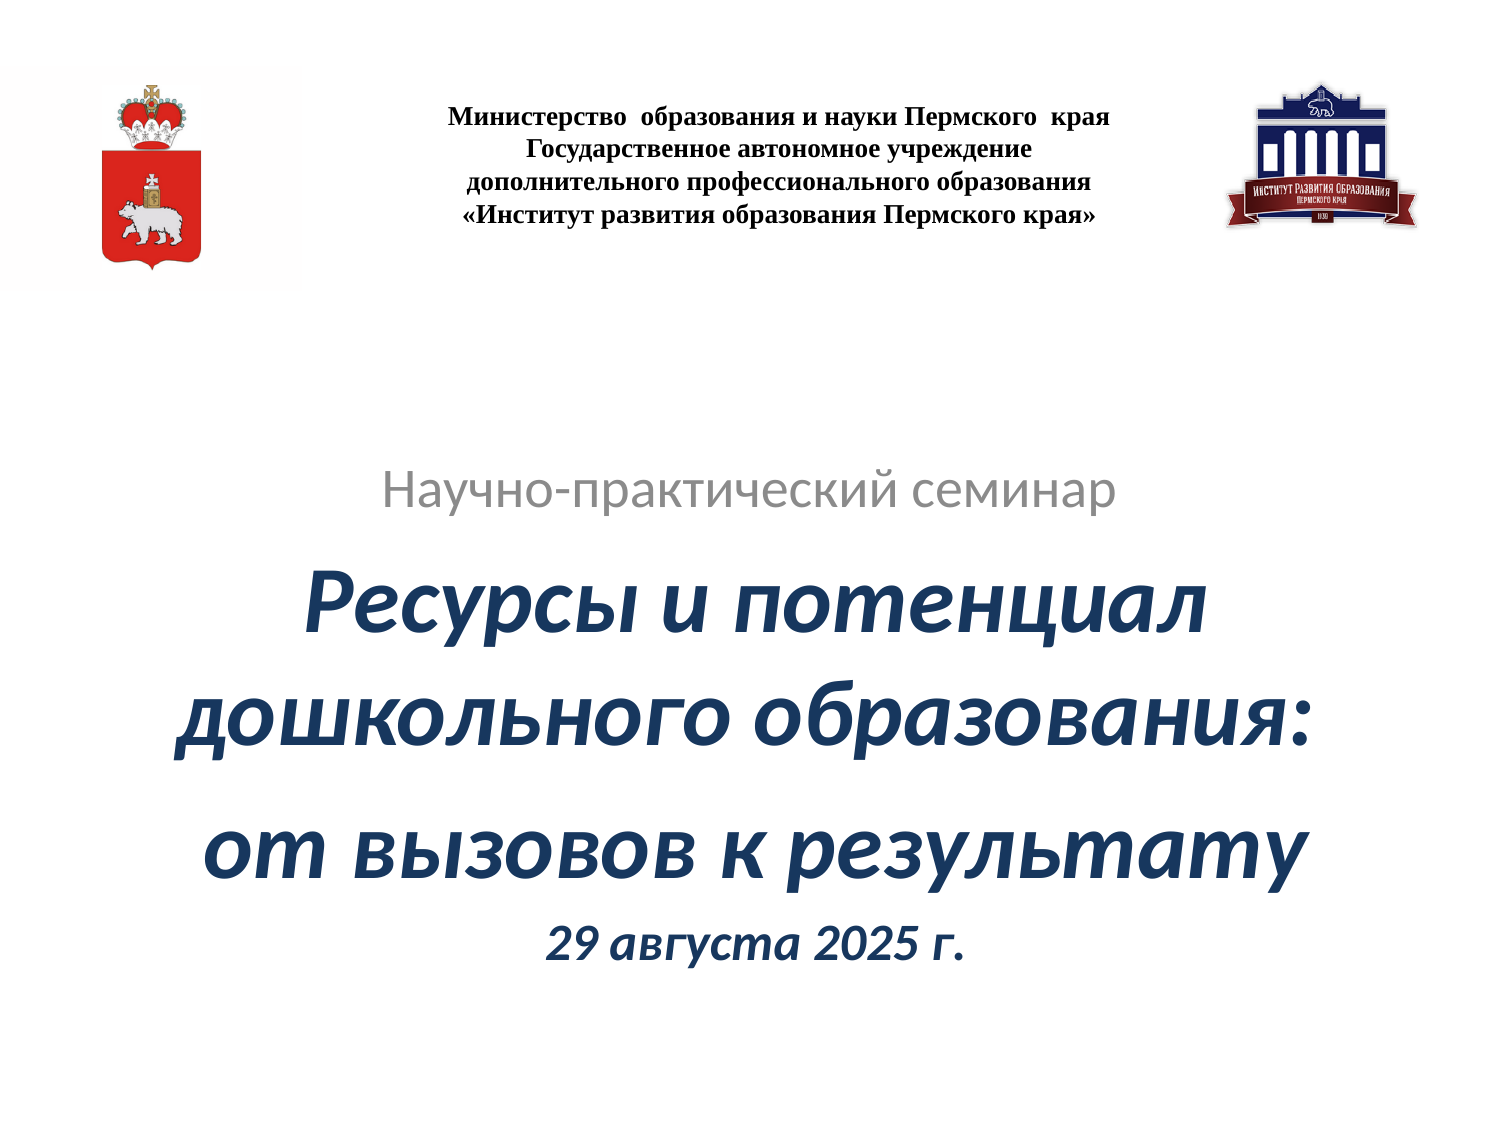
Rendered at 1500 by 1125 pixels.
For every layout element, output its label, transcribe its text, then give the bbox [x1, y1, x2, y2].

subtitle Научно-практический семинар Ресурсы и потенциал дошкольного образования: от вызовов к результату 29 августа 2025 г. [88, 444, 1424, 988]
picture [1222, 77, 1420, 234]
title Министерство образования и науки Пермского края Государственное автономное учреждение дополнительного профессионального образования «Институт развития образования Пермского края» [306, 90, 1218, 237]
picture [0, 66, 302, 291]
